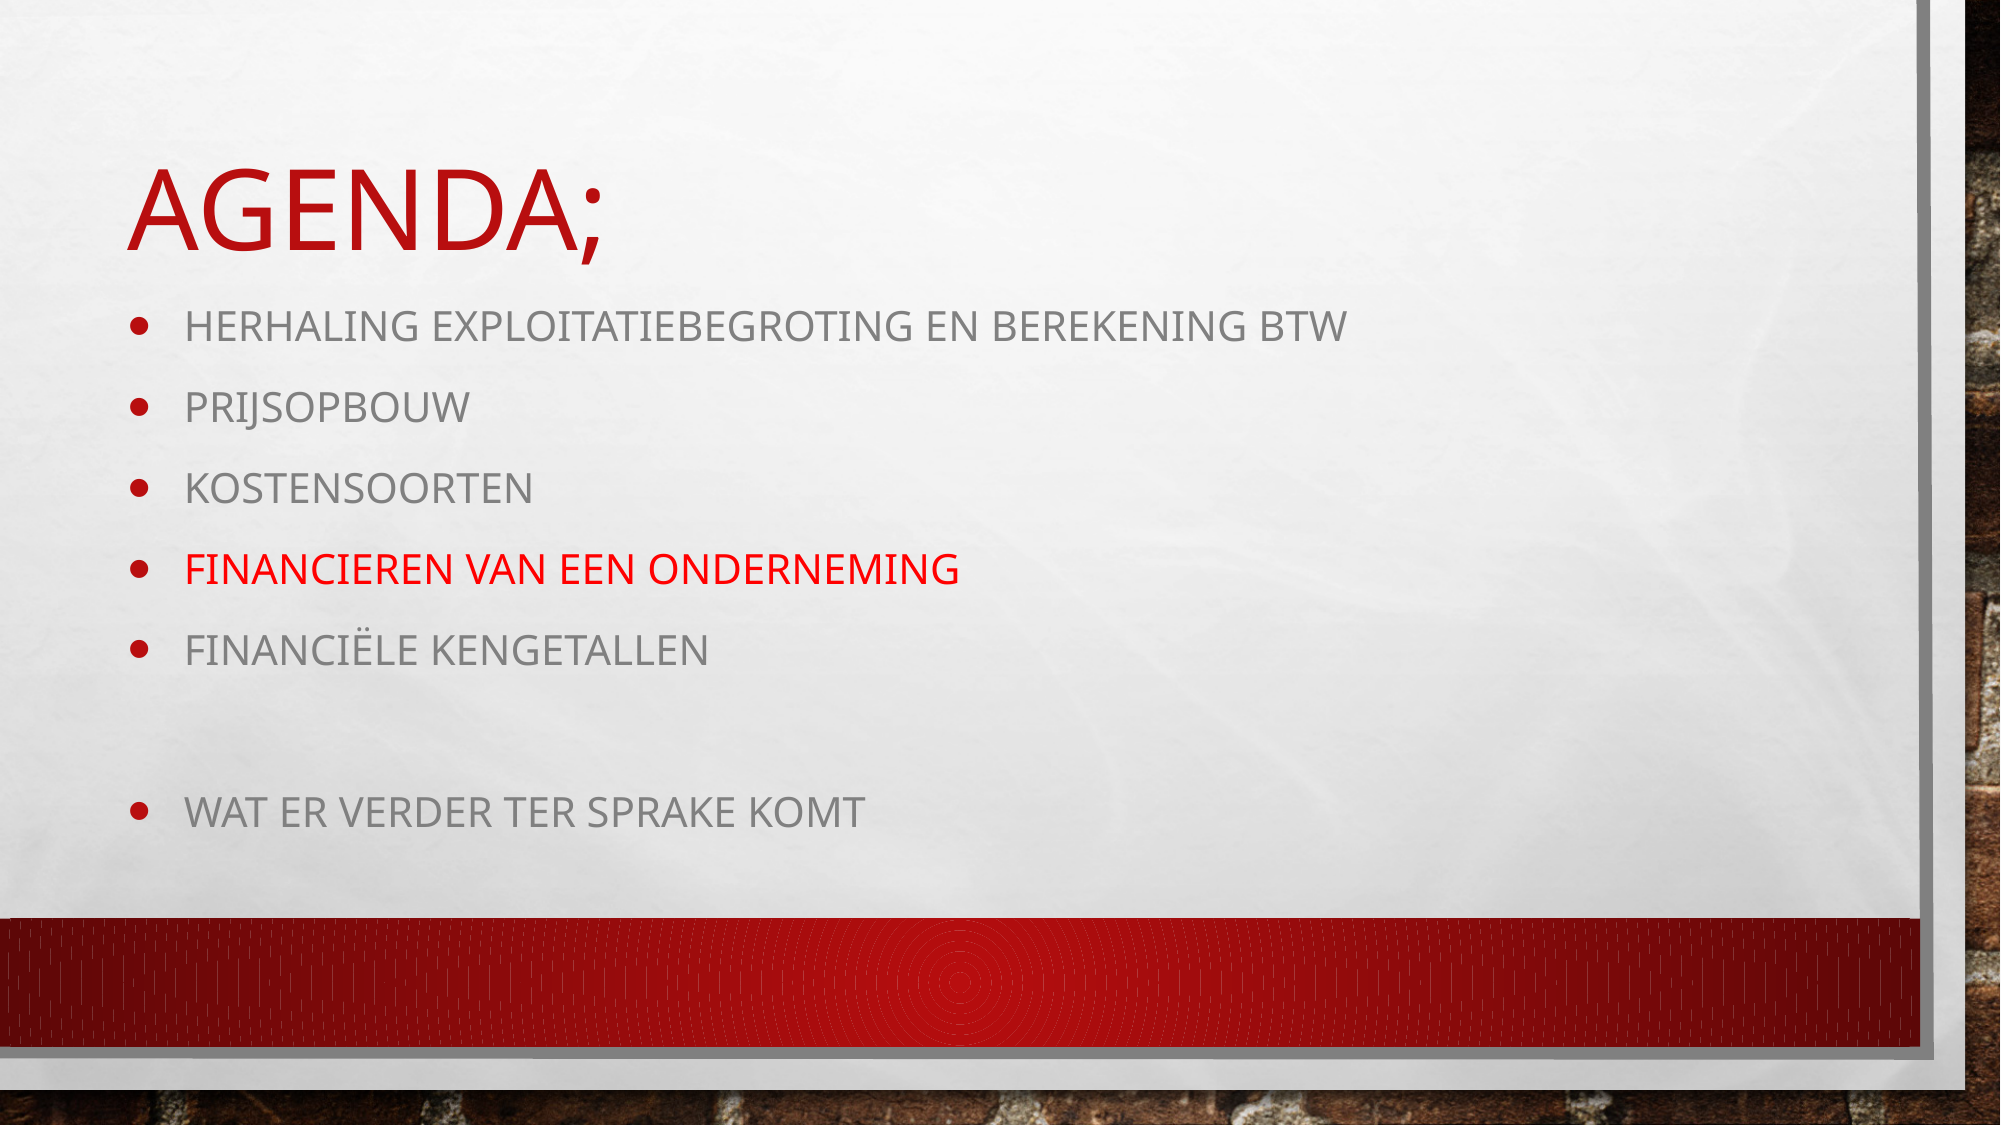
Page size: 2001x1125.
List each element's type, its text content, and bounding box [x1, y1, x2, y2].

list Herhaling exploitatiebegroting en berekening BTW Prijsopbouw Kostensoorten Financieren van een onderneming Financiële kengetallen Wat er verder ter sprake komt [112, 282, 1818, 919]
picture [0, 0, 2000, 1125]
title AGENDA; [112, 112, 1818, 282]
